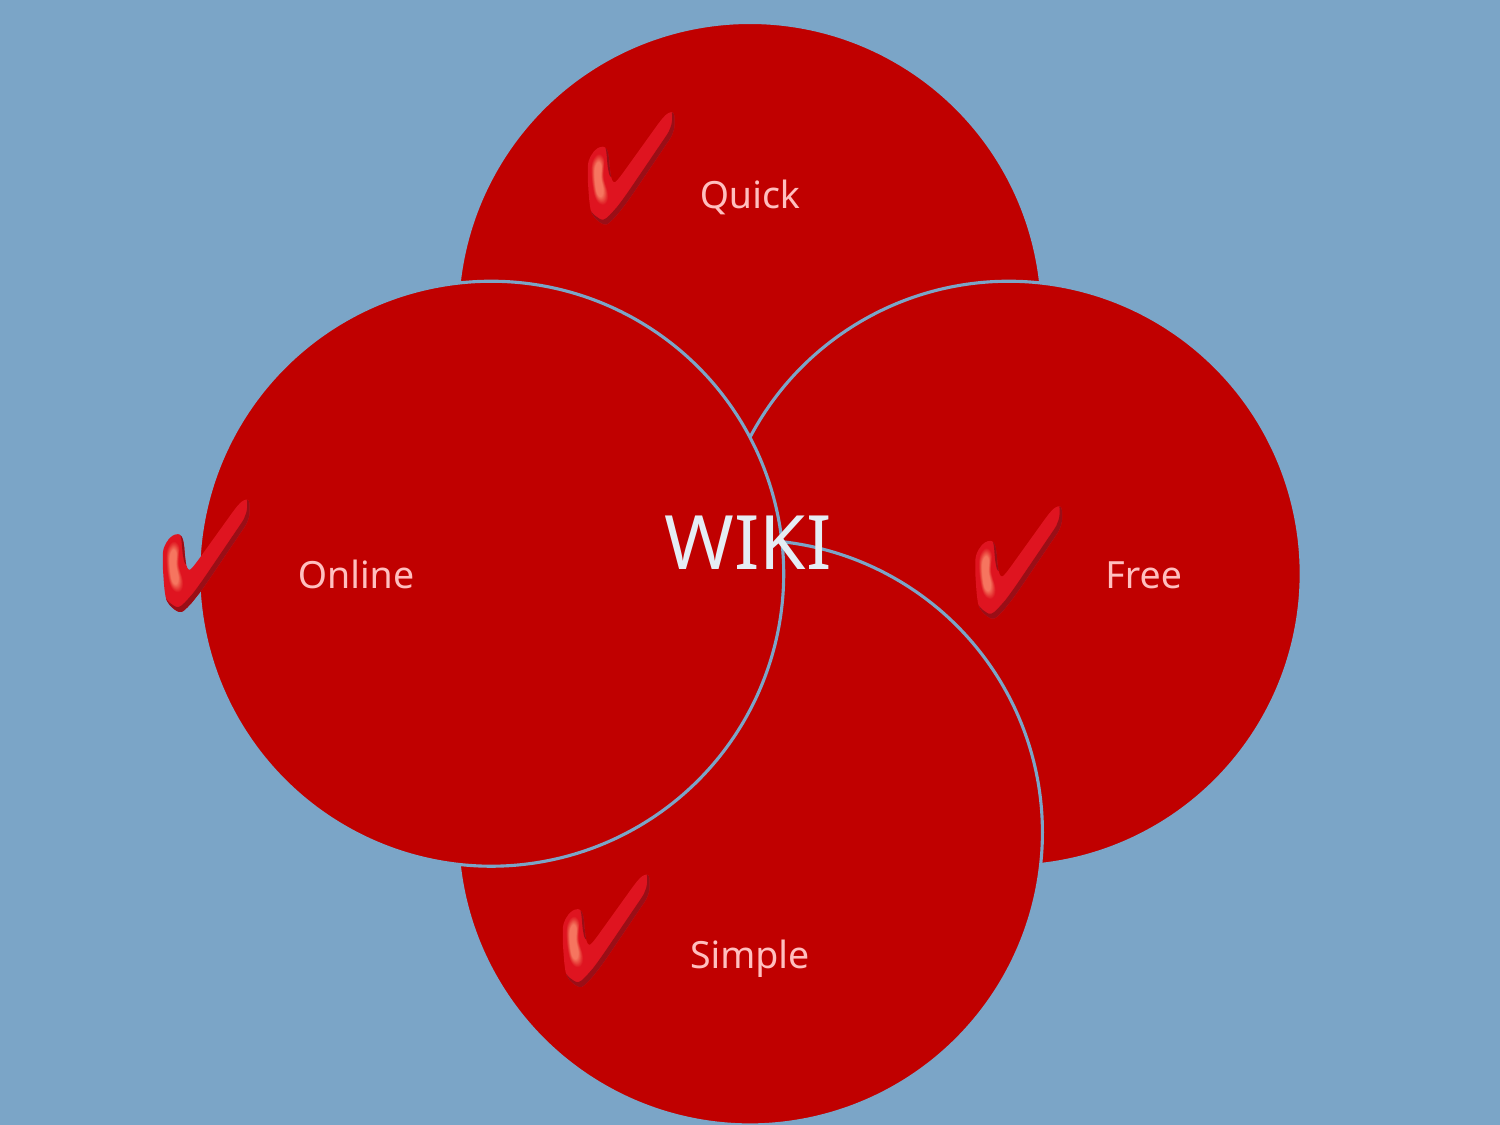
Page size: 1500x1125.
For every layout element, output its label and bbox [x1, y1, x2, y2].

picture [974, 505, 1063, 620]
picture [162, 498, 251, 613]
picture [562, 873, 651, 988]
picture [587, 111, 676, 226]
text_box [0, 0, 1500, 1125]
